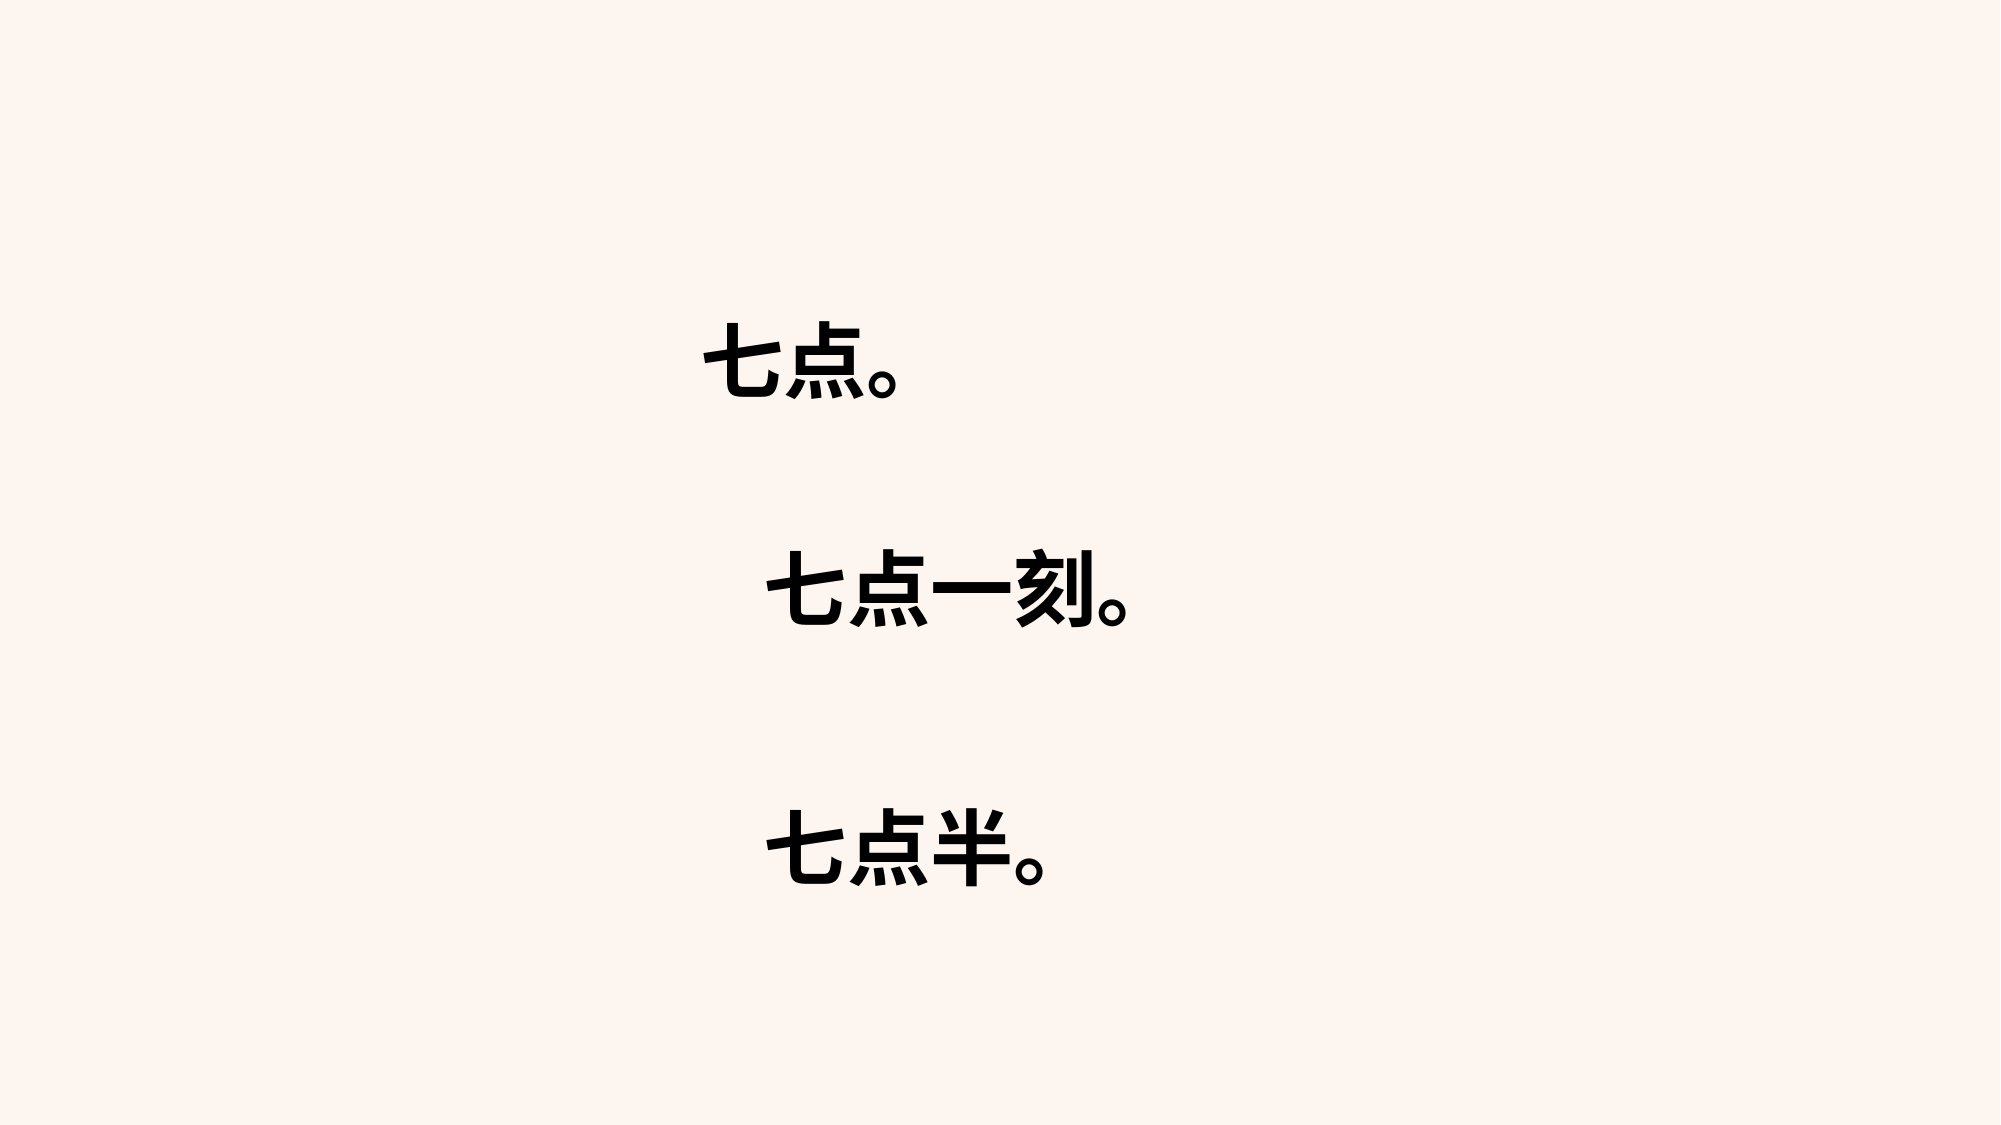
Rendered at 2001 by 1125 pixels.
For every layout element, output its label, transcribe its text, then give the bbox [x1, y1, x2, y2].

text_box 七点一刻。 [710, 479, 1138, 644]
text_box 七点半。 [710, 738, 1138, 904]
text_box 七点。 [589, 252, 1017, 417]
